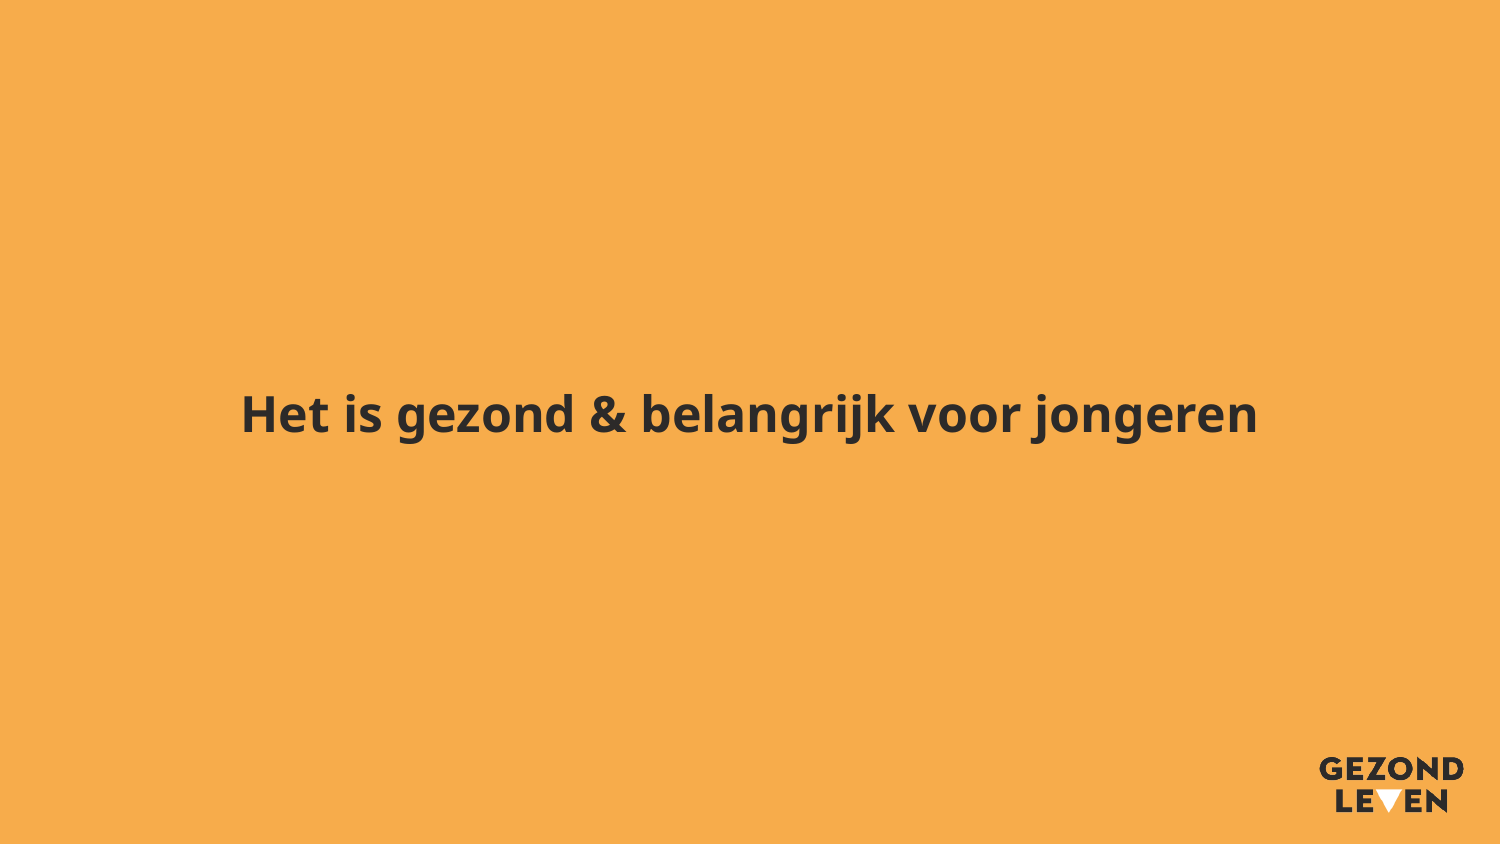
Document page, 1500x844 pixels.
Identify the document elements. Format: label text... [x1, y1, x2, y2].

picture [1319, 756, 1464, 813]
title Het is gezond & belangrijk voor jongeren [129, 382, 1371, 442]
